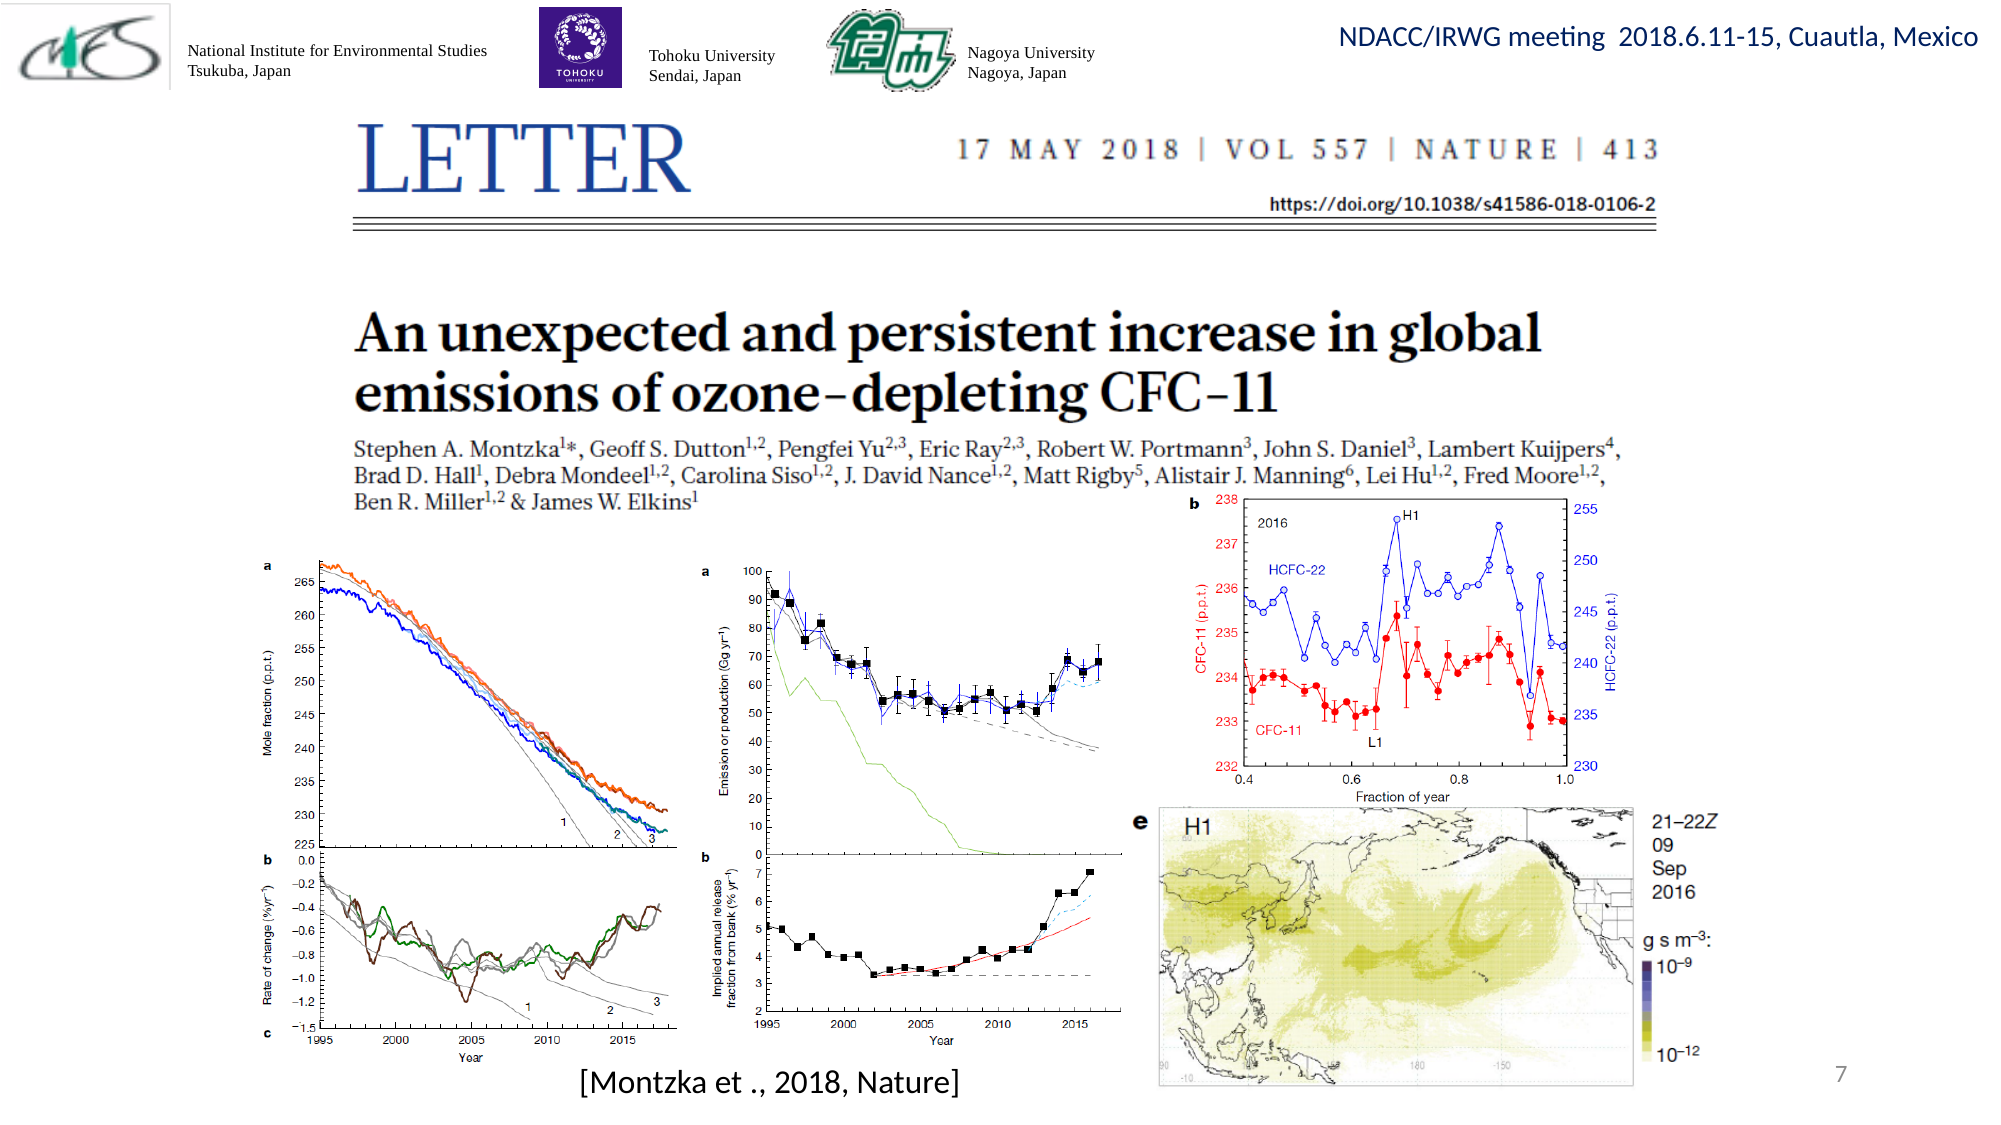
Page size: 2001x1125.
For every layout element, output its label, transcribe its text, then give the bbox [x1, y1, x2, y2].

picture [539, 7, 622, 88]
picture [826, 9, 956, 92]
picture [1, 2, 174, 90]
text_box [Montzka et ., 2018, Nature] [564, 1053, 976, 1108]
slide_number 7 [1412, 1042, 1863, 1103]
picture [249, 113, 1721, 1095]
